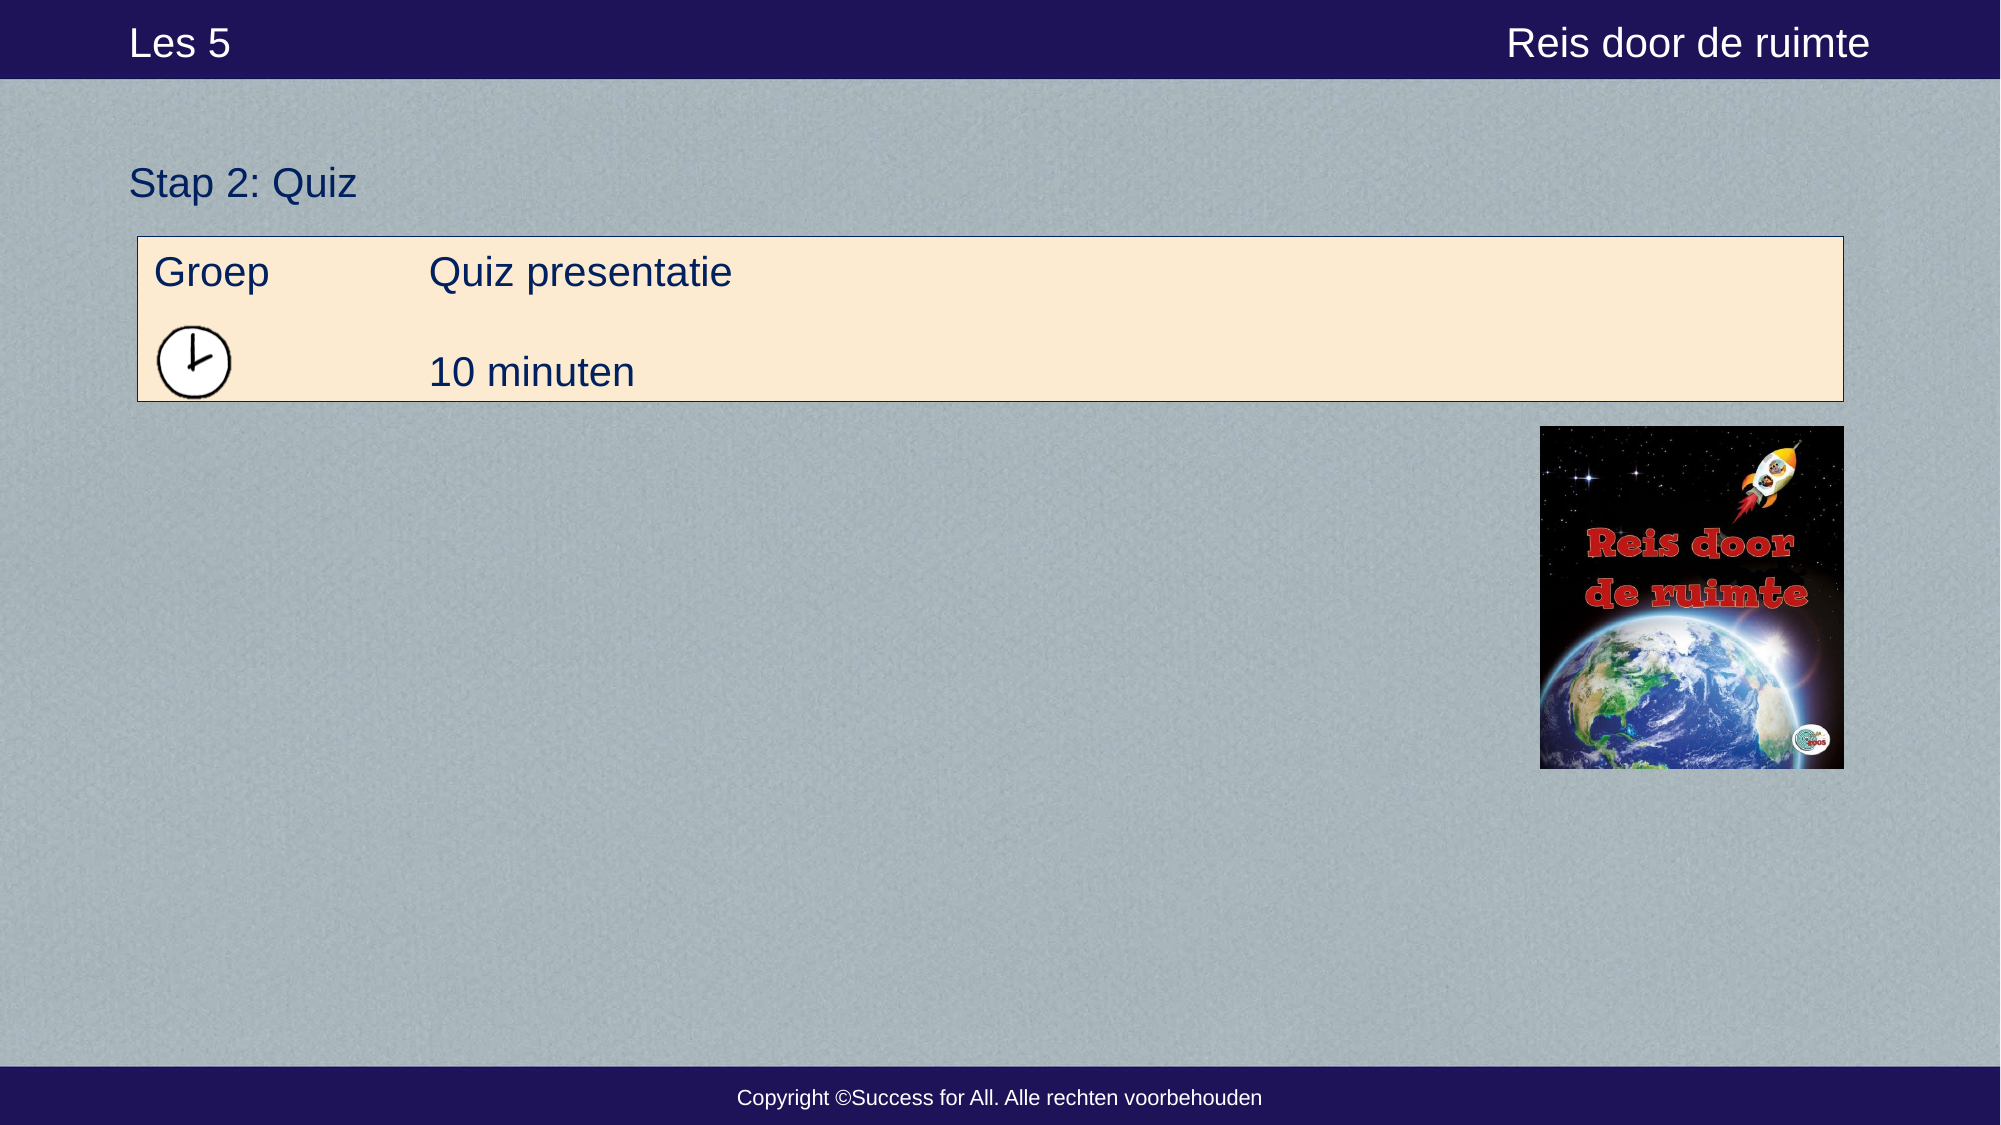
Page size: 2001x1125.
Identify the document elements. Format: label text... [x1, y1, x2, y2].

text_box Copyright ©Success for All. Alle rechten voorbehouden [0, 1076, 2000, 1125]
text_box Reis door de ruimte [999, 8, 1886, 73]
text_box Les 5 [114, 8, 354, 73]
text_box Groep Quiz presentatie 10 minuten [137, 236, 1844, 402]
picture [0, 0, 2001, 1125]
text_box Stap 2: Quiz [113, 148, 1635, 214]
